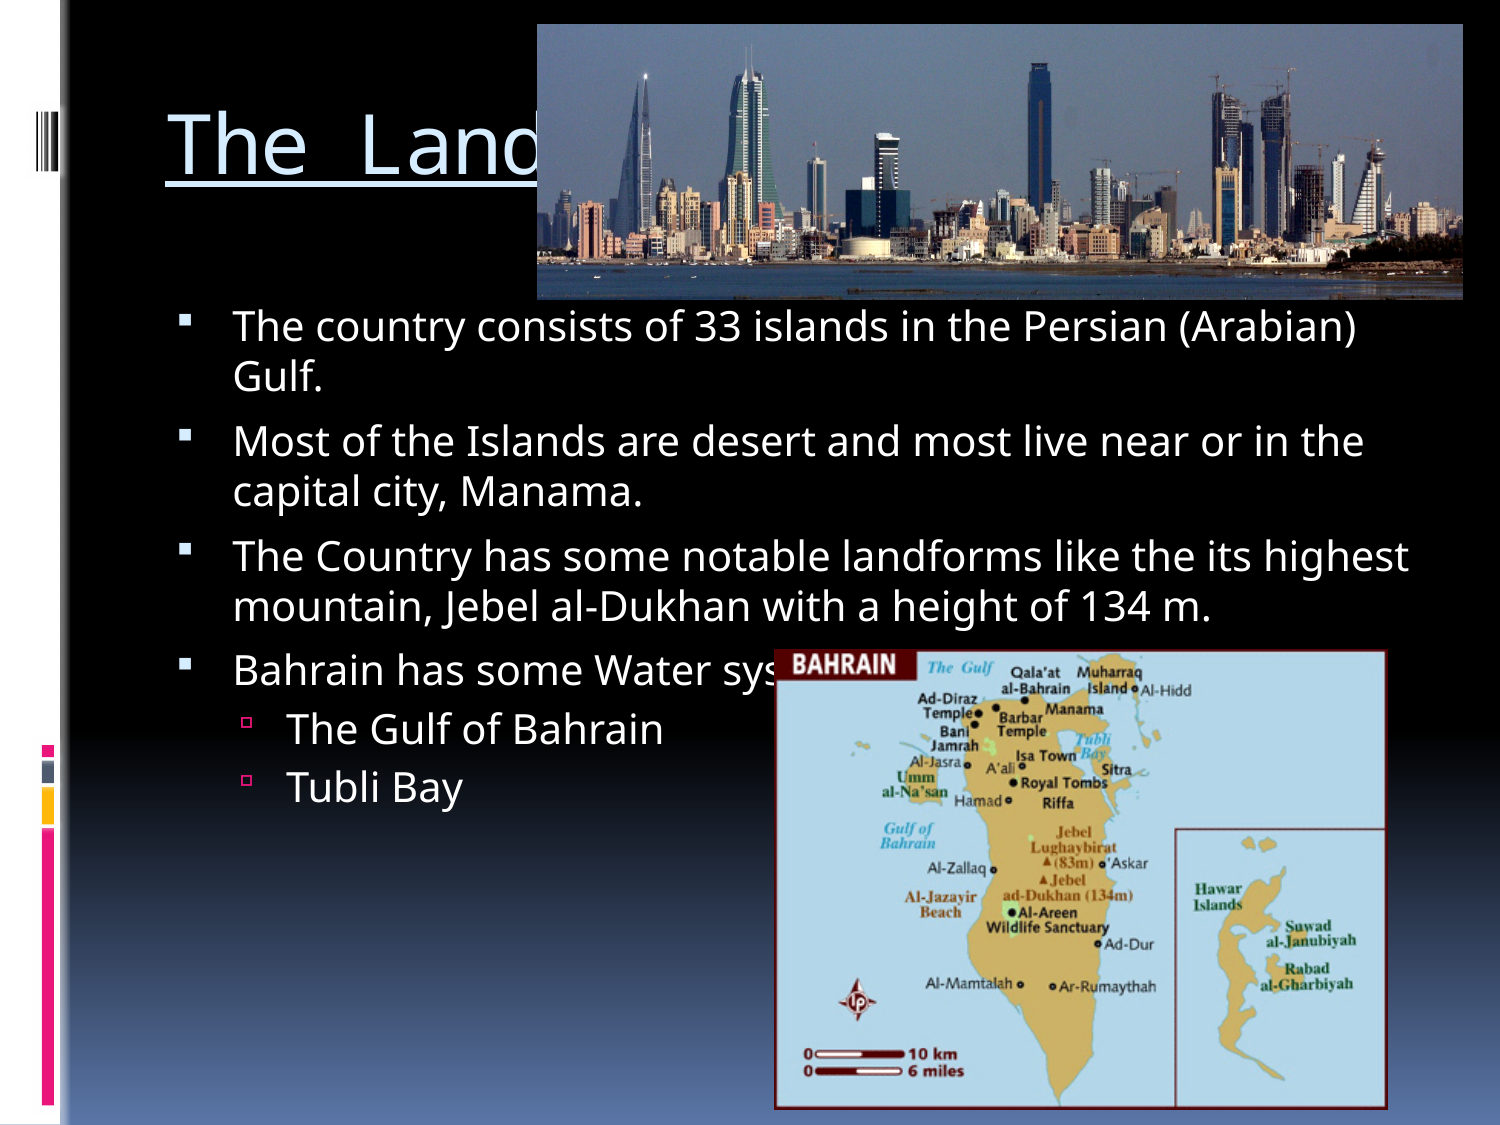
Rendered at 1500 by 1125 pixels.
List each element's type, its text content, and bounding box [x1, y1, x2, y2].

picture [774, 649, 1388, 1110]
list The country consists of 33 islands in the Persian (Arabian) Gulf. Most of the Islands are desert and most live near or in the capital city, Manama. The Country has some notable landforms like the its highest mountain, Jebel al-Dukhan with a height of 134 m. Bahrain has some Water systems such as: The Gulf of Bahrain Tubli Bay [150, 292, 1425, 1043]
picture [537, 24, 1463, 301]
title The Land [150, 83, 530, 234]
